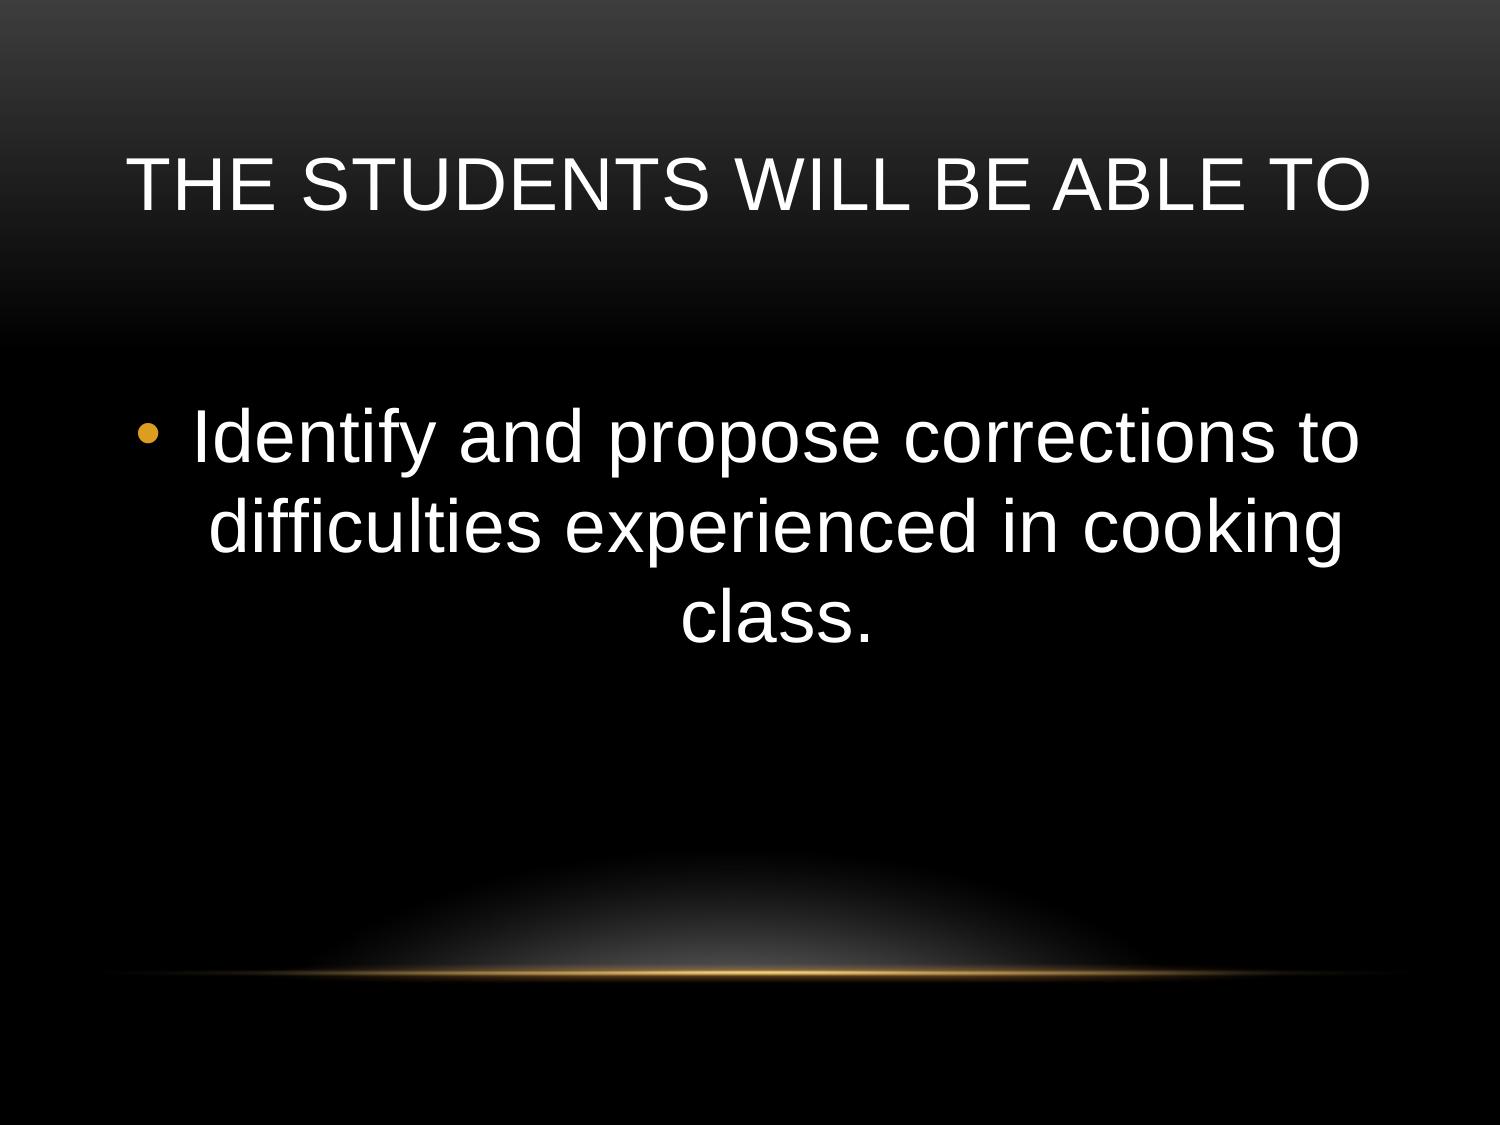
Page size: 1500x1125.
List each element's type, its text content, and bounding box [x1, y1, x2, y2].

picture [0, 0, 1500, 1125]
list Identify and propose corrections to difficulties experienced in cooking class. [99, 262, 1400, 938]
title The Students Will be able to [99, 45, 1400, 233]
